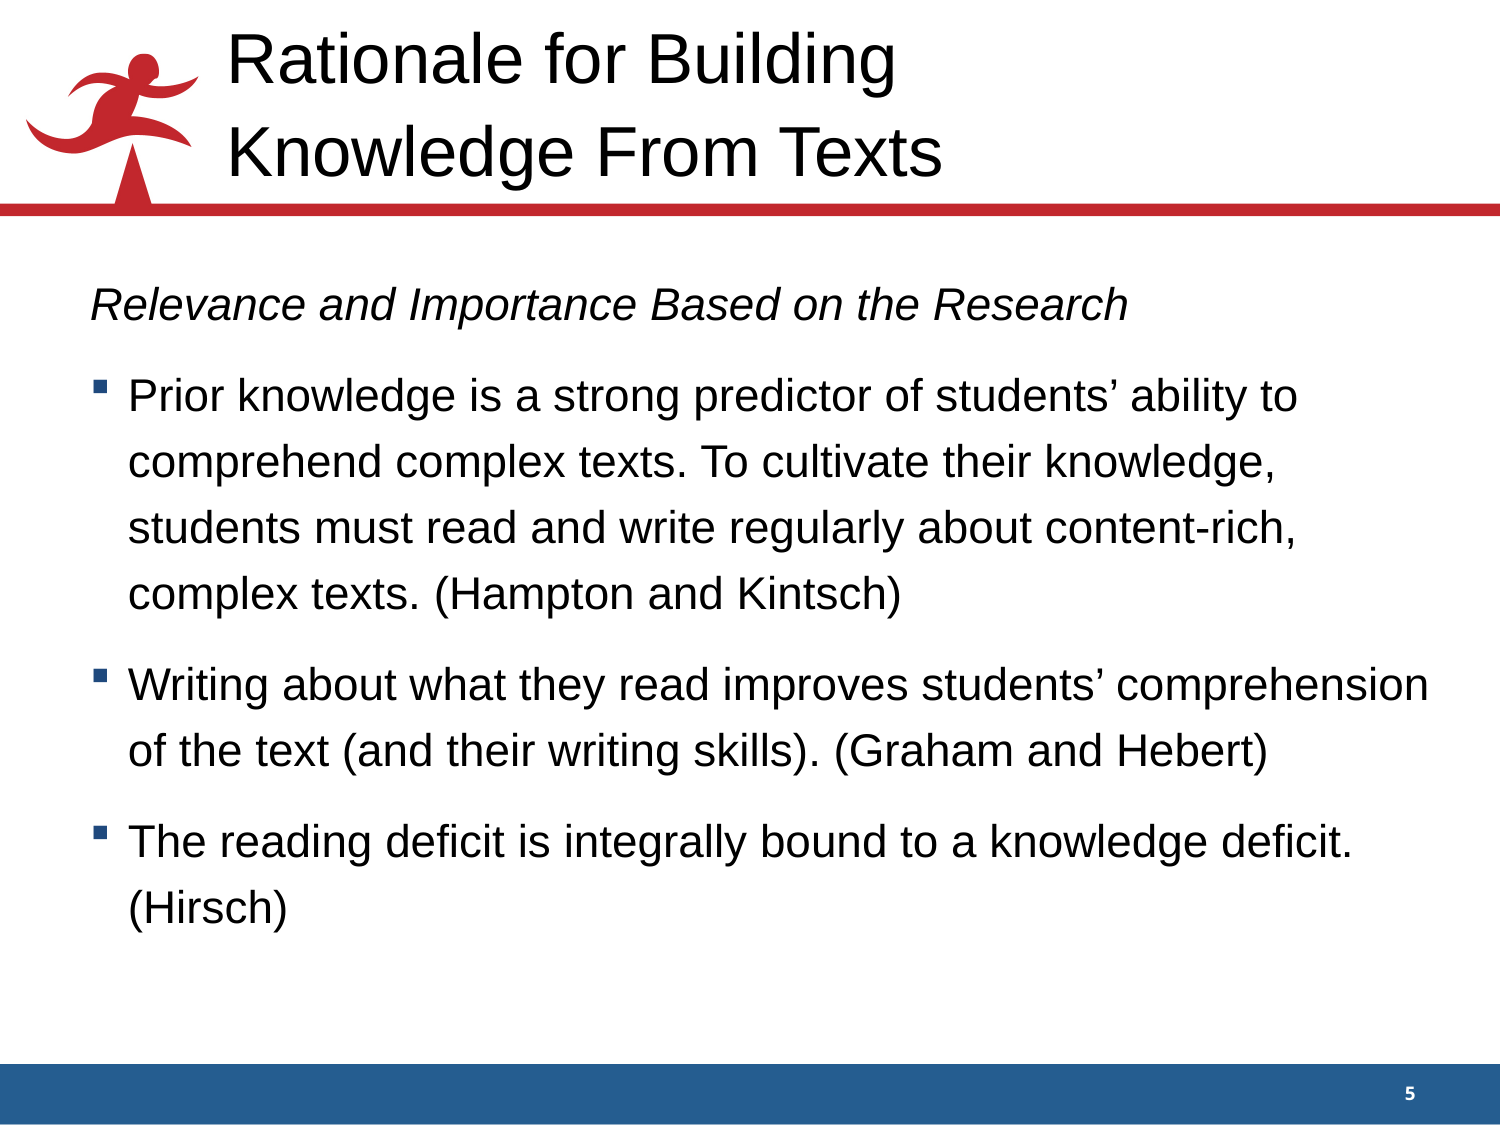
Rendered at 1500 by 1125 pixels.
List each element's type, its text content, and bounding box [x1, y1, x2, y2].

title Rationale for Building Knowledge From Texts [211, 18, 1500, 199]
list Relevance and Importance Based on the Research Prior knowledge is a strong predictor of students’ ability to comprehend complex texts. To cultivate their knowledge, students must read and write regularly about content-rich, complex texts. (Hampton and Kintsch) Writing about what they read improves students’ comprehension of the text (and their writing skills). (Graham and Hebert) The reading deficit is integrally bound to a knowledge deficit. (Hirsch) [75, 256, 1463, 971]
picture [0, 0, 1500, 1125]
